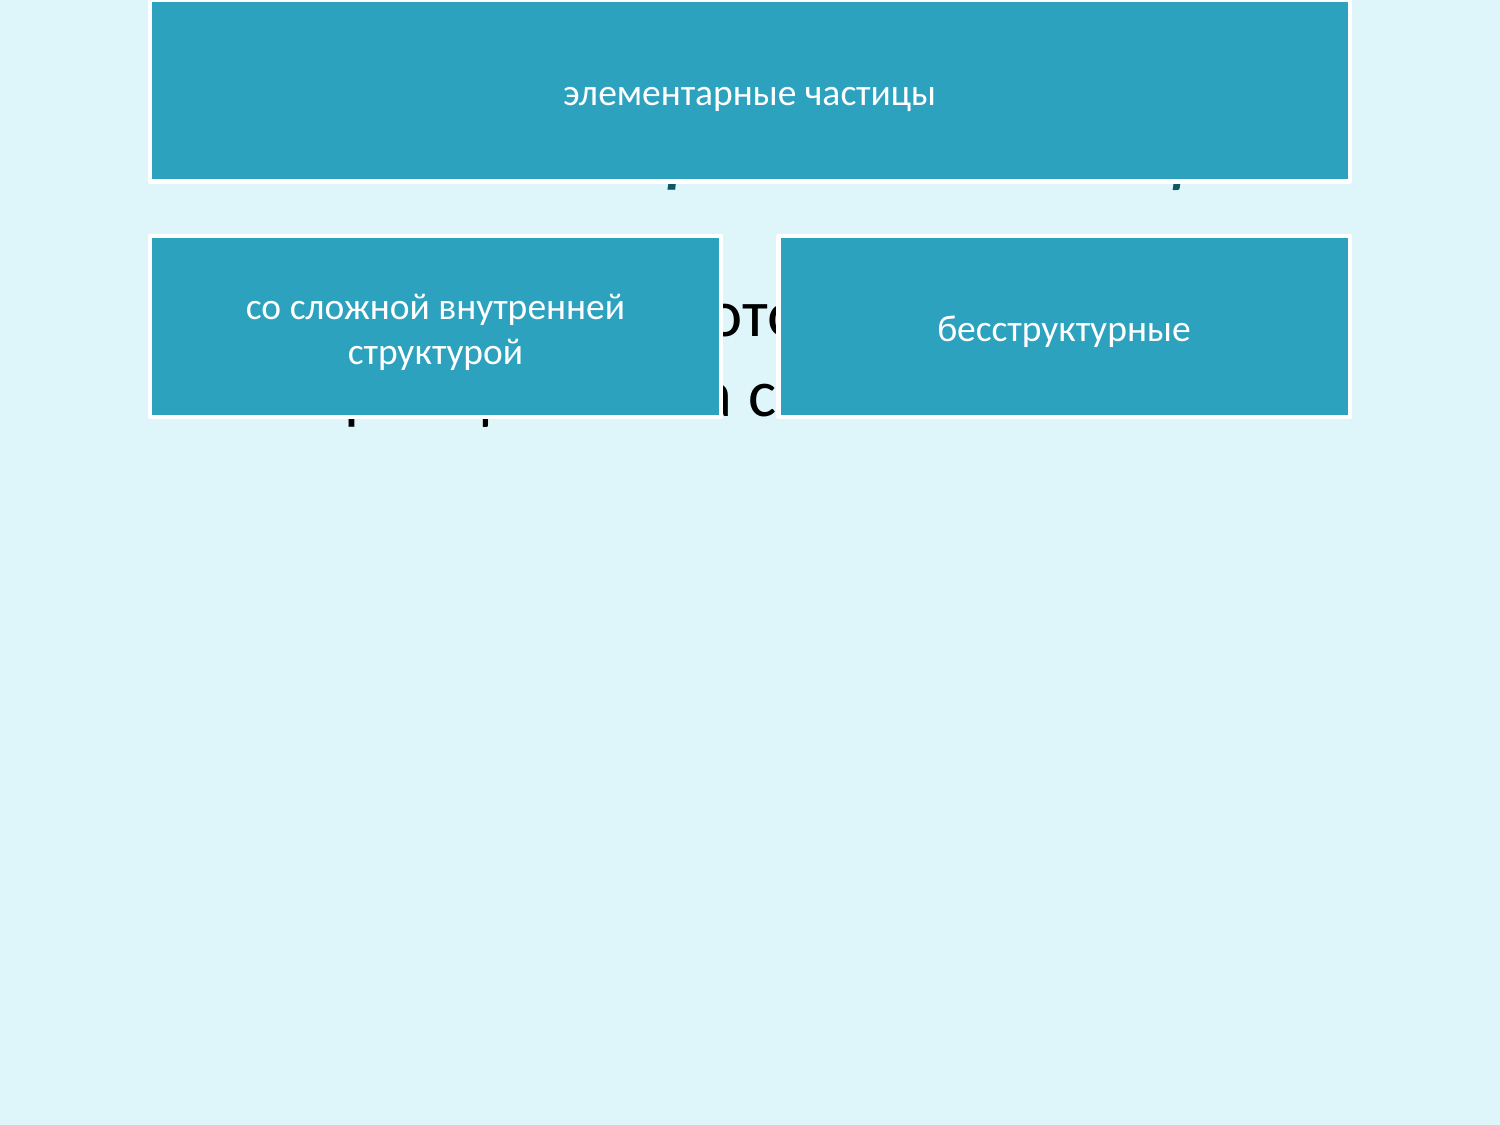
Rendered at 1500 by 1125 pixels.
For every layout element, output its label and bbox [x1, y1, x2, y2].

text_box [0, 0, 1500, 1125]
